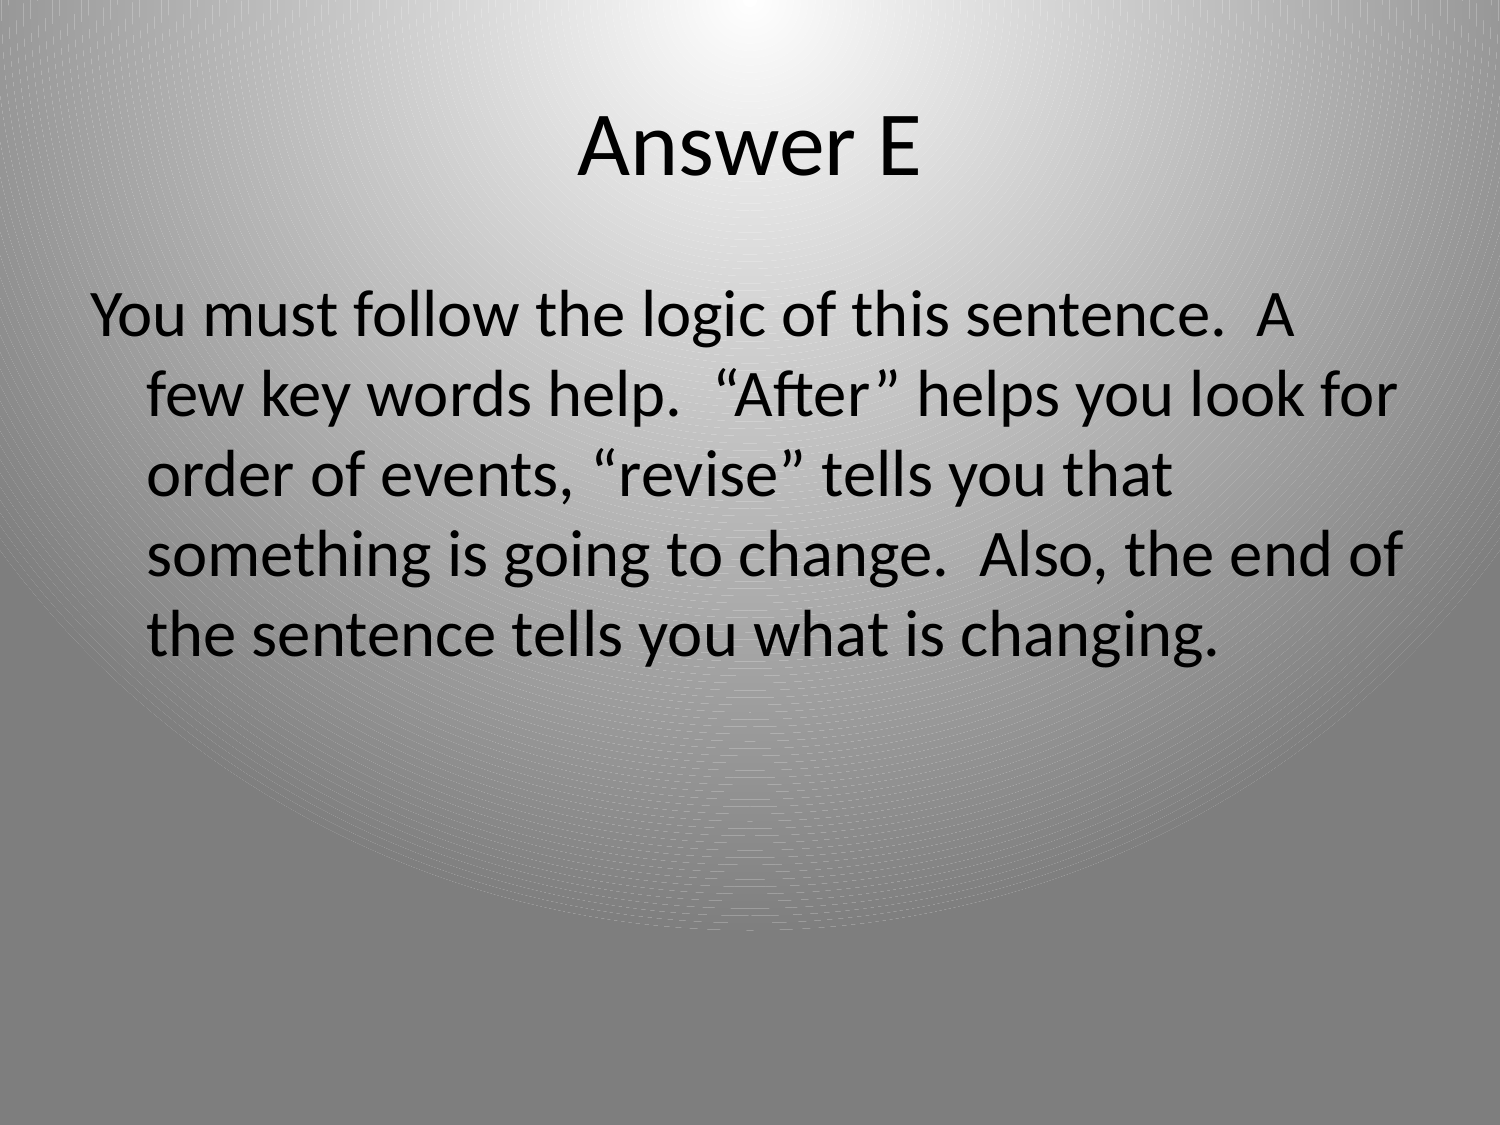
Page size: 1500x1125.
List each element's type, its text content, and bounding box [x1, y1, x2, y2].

list You must follow the logic of this sentence. A few key words help. “After” helps you look for order of events, “revise” tells you that something is going to change. Also, the end of the sentence tells you what is changing. [75, 262, 1425, 1005]
title Answer E [75, 45, 1425, 233]
